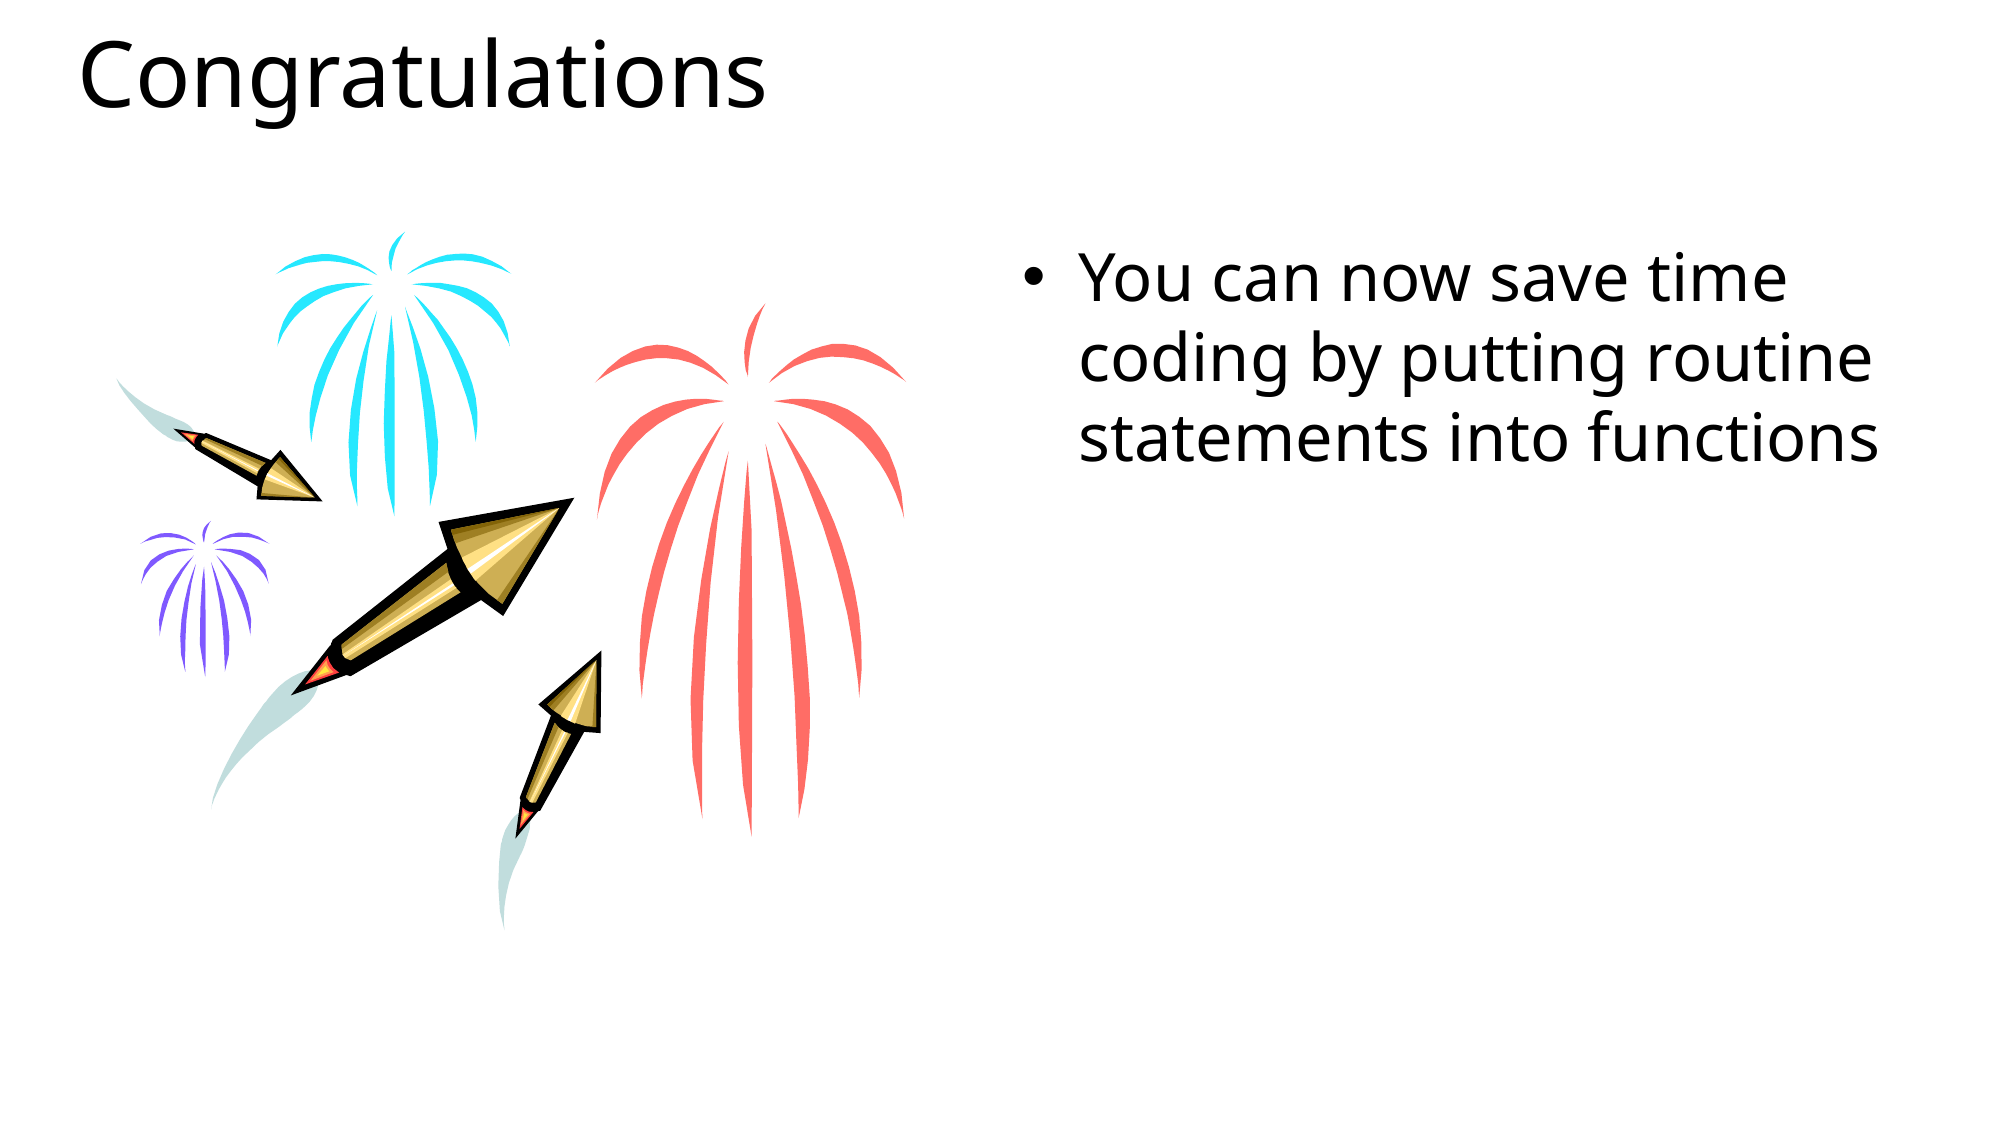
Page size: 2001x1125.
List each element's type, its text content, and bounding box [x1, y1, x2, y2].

list You can now save time coding by putting routine statements into functions [1007, 227, 1953, 1096]
title Congratulations [62, 29, 1953, 205]
picture [116, 227, 907, 931]
